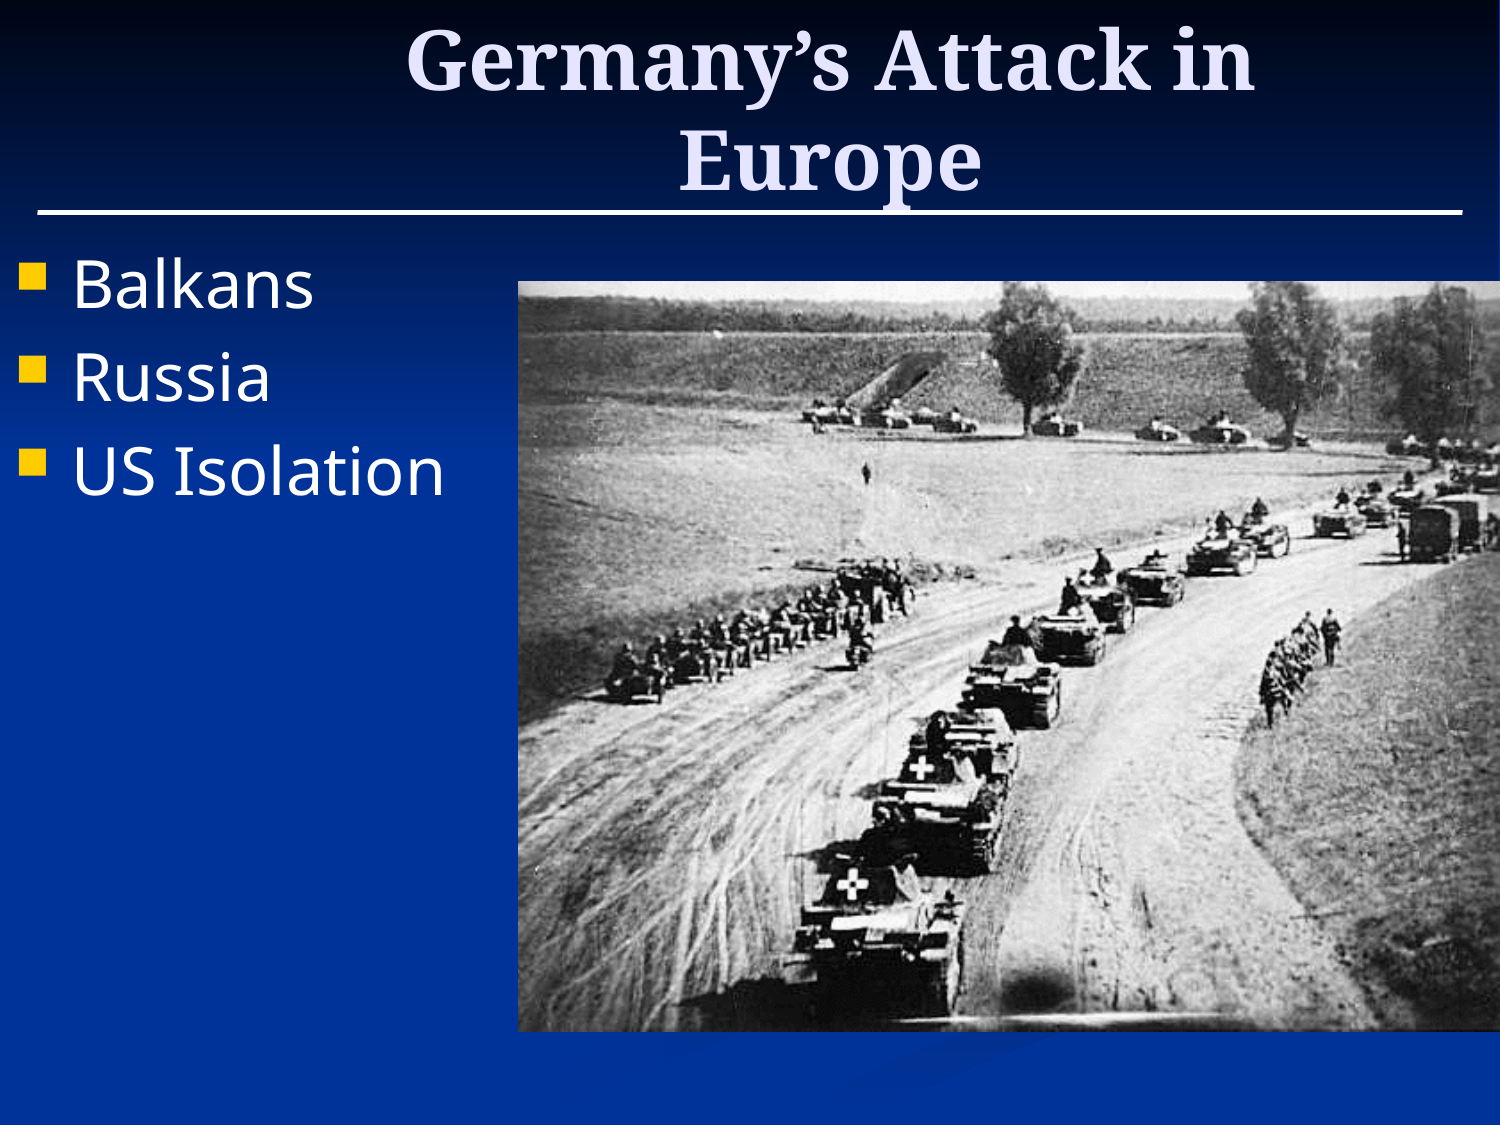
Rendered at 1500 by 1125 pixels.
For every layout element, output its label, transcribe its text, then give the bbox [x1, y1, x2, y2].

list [518, 280, 1500, 1032]
title Germany’s Attack in Europe [274, 44, 1388, 170]
list Balkans Russia US Isolation [0, 234, 544, 1035]
